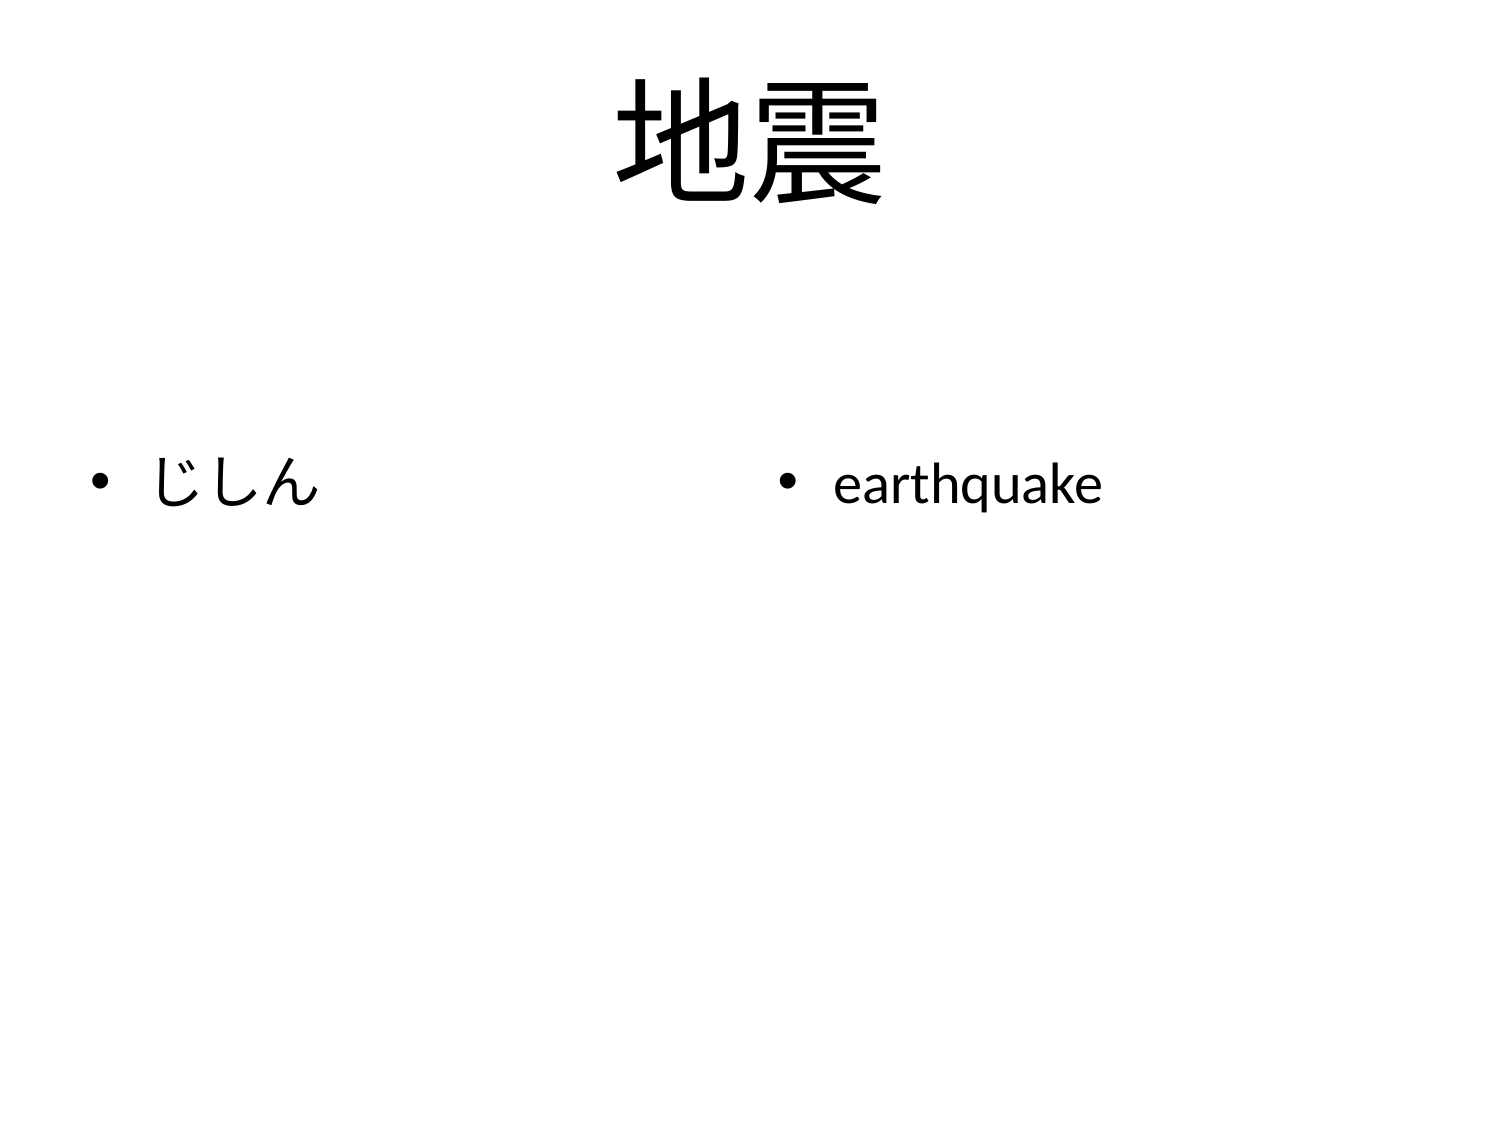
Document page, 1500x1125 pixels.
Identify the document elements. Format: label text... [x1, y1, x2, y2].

title 地震 [74, 44, 1426, 233]
list earthquake [762, 437, 1426, 1006]
list じしん [74, 437, 738, 1006]
